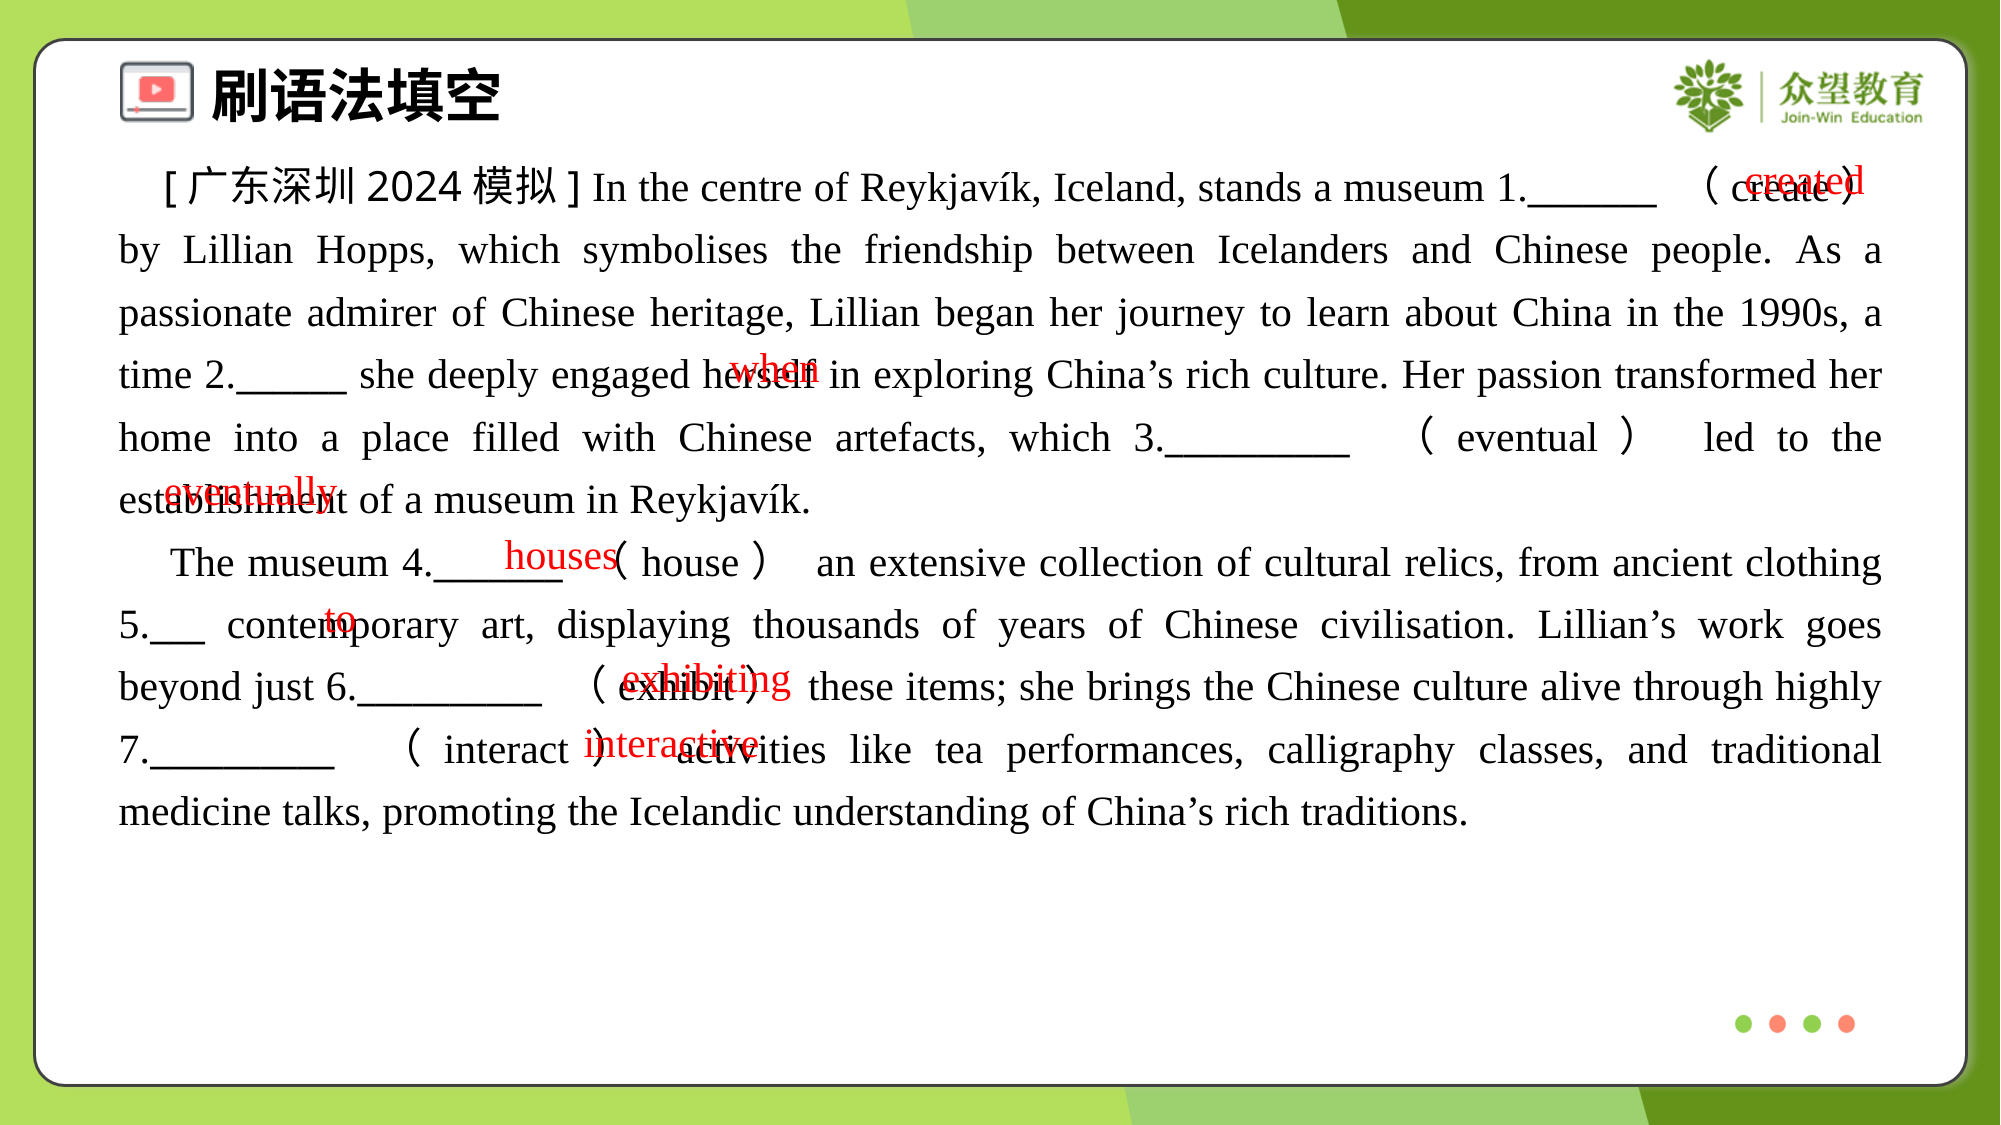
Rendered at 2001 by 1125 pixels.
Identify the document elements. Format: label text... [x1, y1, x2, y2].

text_box exhibiting [617, 638, 796, 697]
text_box to [319, 578, 362, 636]
picture [0, 0, 2000, 1125]
text_box when [724, 328, 825, 386]
text_box eventually [159, 451, 343, 509]
text_box [广东深圳2024模拟] In the centre of Reykjavík, Iceland, stands a museum 1._______ （create） by Lillian Hopps, which symbolises the friendship between Icelanders and Chinese people. As a passionate admirer of Chinese heritage, Lillian began her journey to learn about China in the 1990s, a time 2.______ she deeply engaged herself in exploring China’s rich culture. Her passion transformed her home into a place filled with Chinese artefacts, which 3.__________ （eventual） led to the establishment of a museum in Reykjavík. The museum 4._______ （house） an extensive collection of cultural relics, from ancient clothing 5.___ contemporary art, displaying thousands of years of Chinese civilisation. Lillian’s work goes beyond just 6.__________ （exhibit） these items; she brings the Chinese culture alive through highly 7.__________ （interact） activities like tea performances, calligraphy classes, and traditional medicine talks, promoting the Icelandic understanding of China’s rich traditions. [118, 146, 1883, 897]
text_box interactive [579, 703, 764, 761]
text_box houses [500, 515, 623, 574]
text_box created [1740, 140, 1870, 199]
